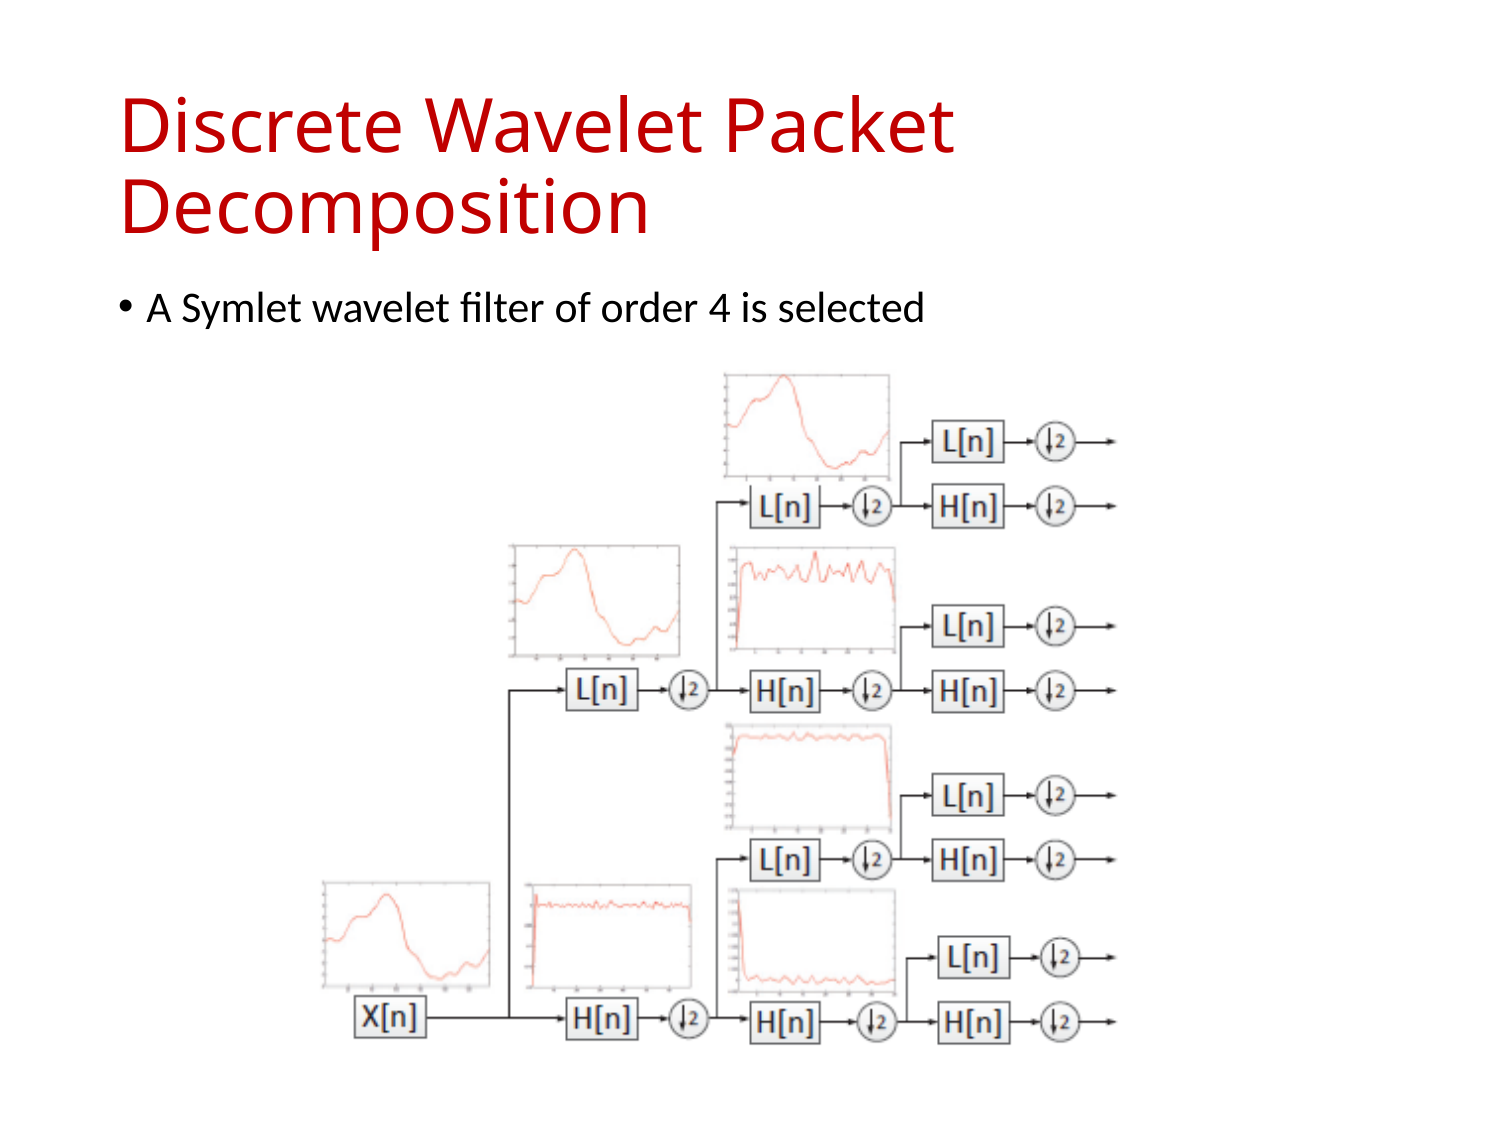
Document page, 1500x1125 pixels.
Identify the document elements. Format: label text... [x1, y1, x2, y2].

list A Symlet wavelet filter of order 4 is selected [103, 277, 1397, 992]
title Discrete Wavelet Packet Decomposition [103, 59, 1397, 277]
picture [293, 333, 1120, 1059]
